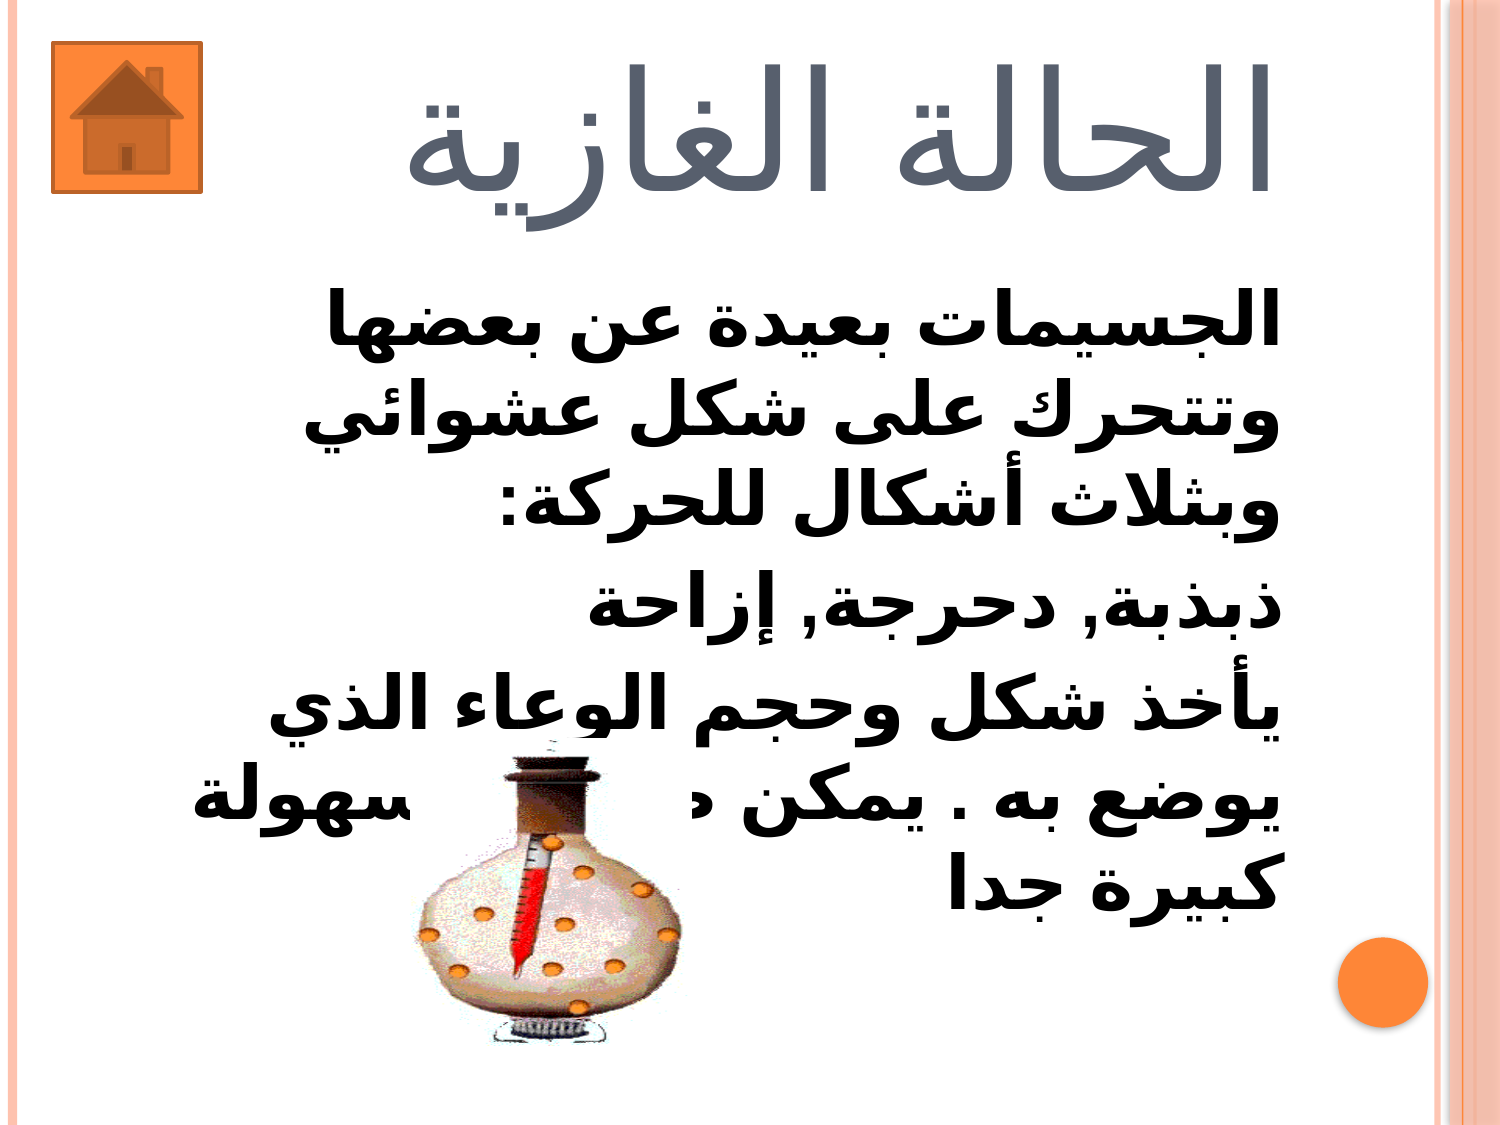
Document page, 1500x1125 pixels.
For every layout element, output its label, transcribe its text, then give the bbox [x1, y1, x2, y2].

title الحالة الغازية [75, 45, 1300, 233]
picture [409, 737, 693, 1047]
list الجسيمات بعيدة عن بعضها وتتحرك على شكل عشوائي وبثلاث أشكال للحركة: ذبذبة, دحرجة, إزاحة يأخذ شكل وحجم الوعاء الذي يوضع به . يمكن ضغطه بسهولة كبيرة جدا [75, 262, 1300, 1062]
text_box [51, 41, 203, 194]
